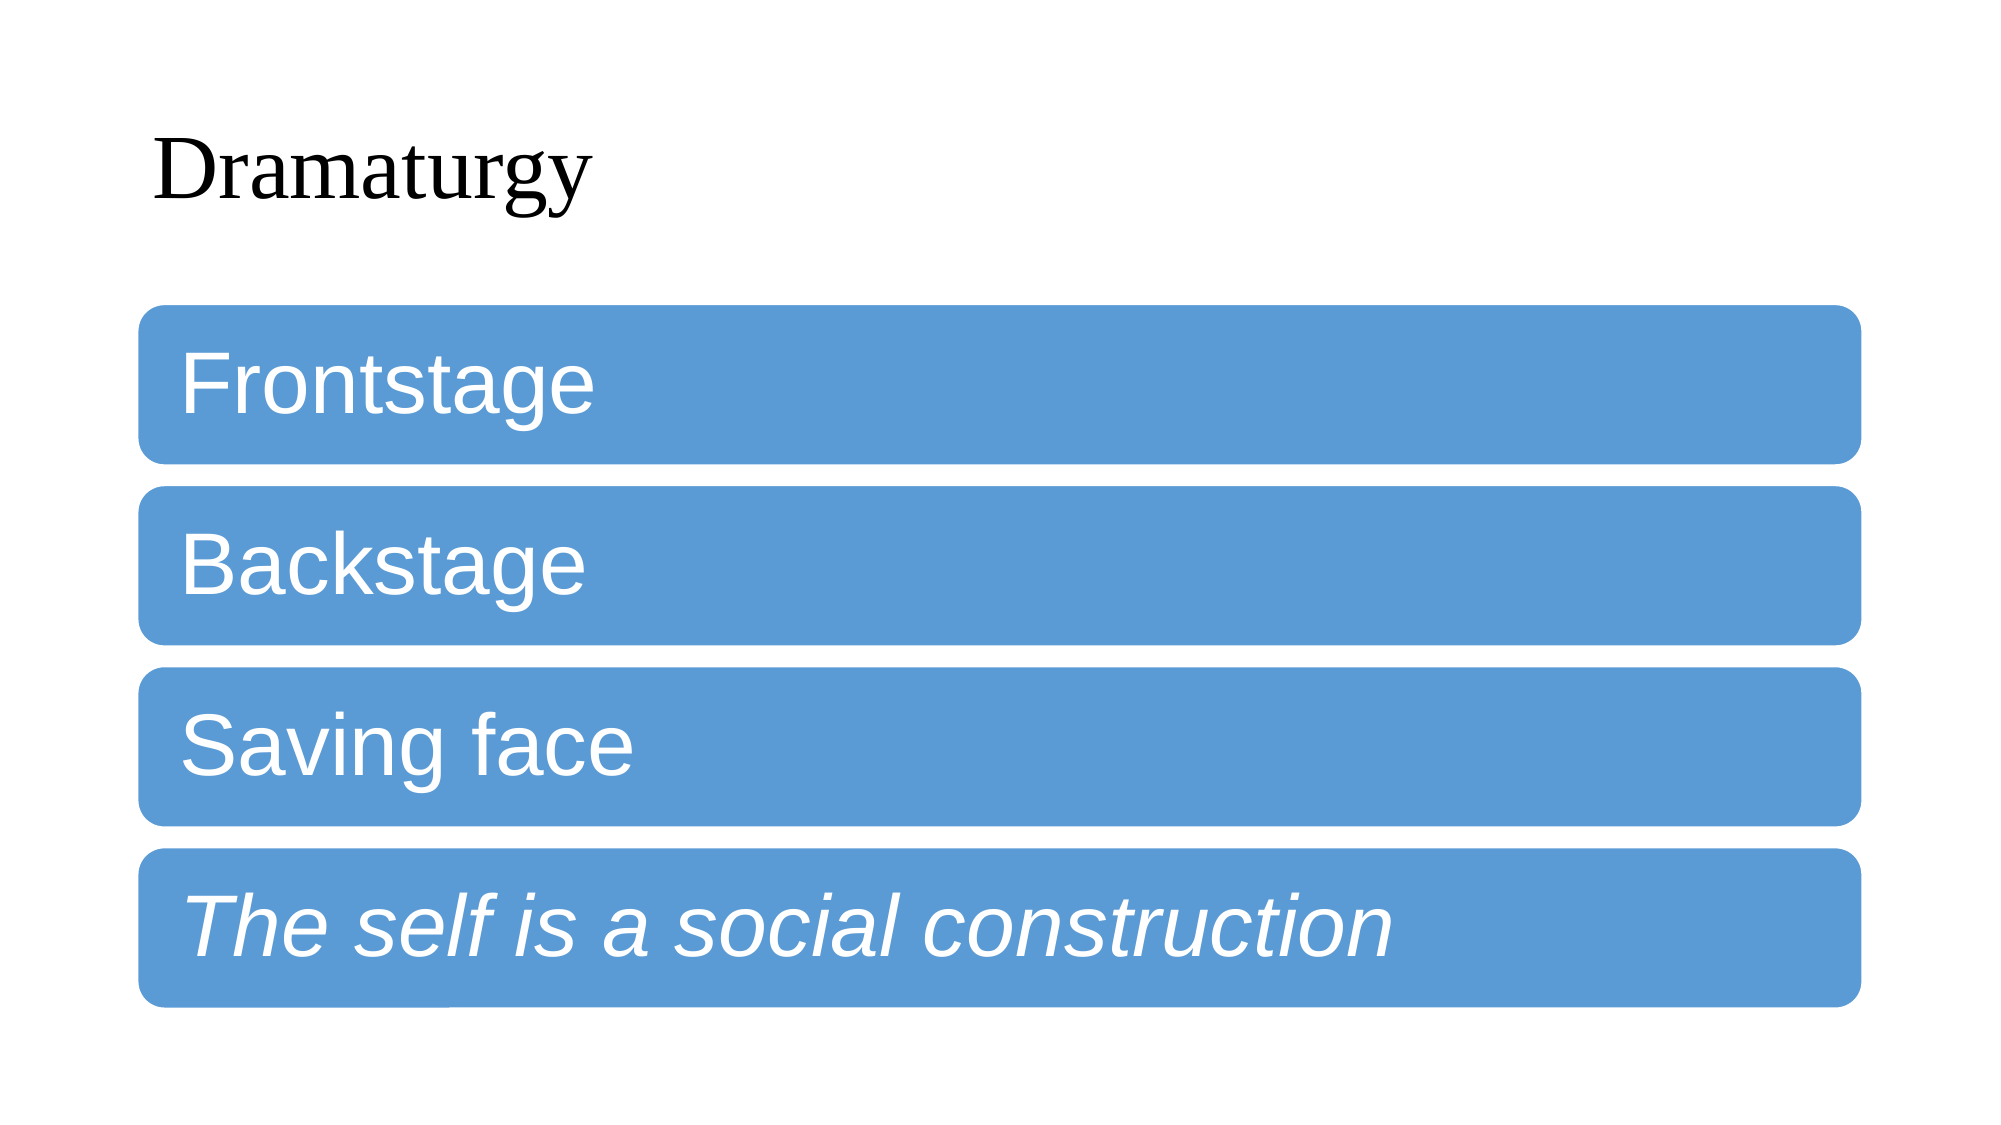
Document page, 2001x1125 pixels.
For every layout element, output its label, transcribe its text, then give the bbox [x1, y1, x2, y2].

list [137, 299, 1863, 1014]
title Dramaturgy [137, 59, 1863, 278]
